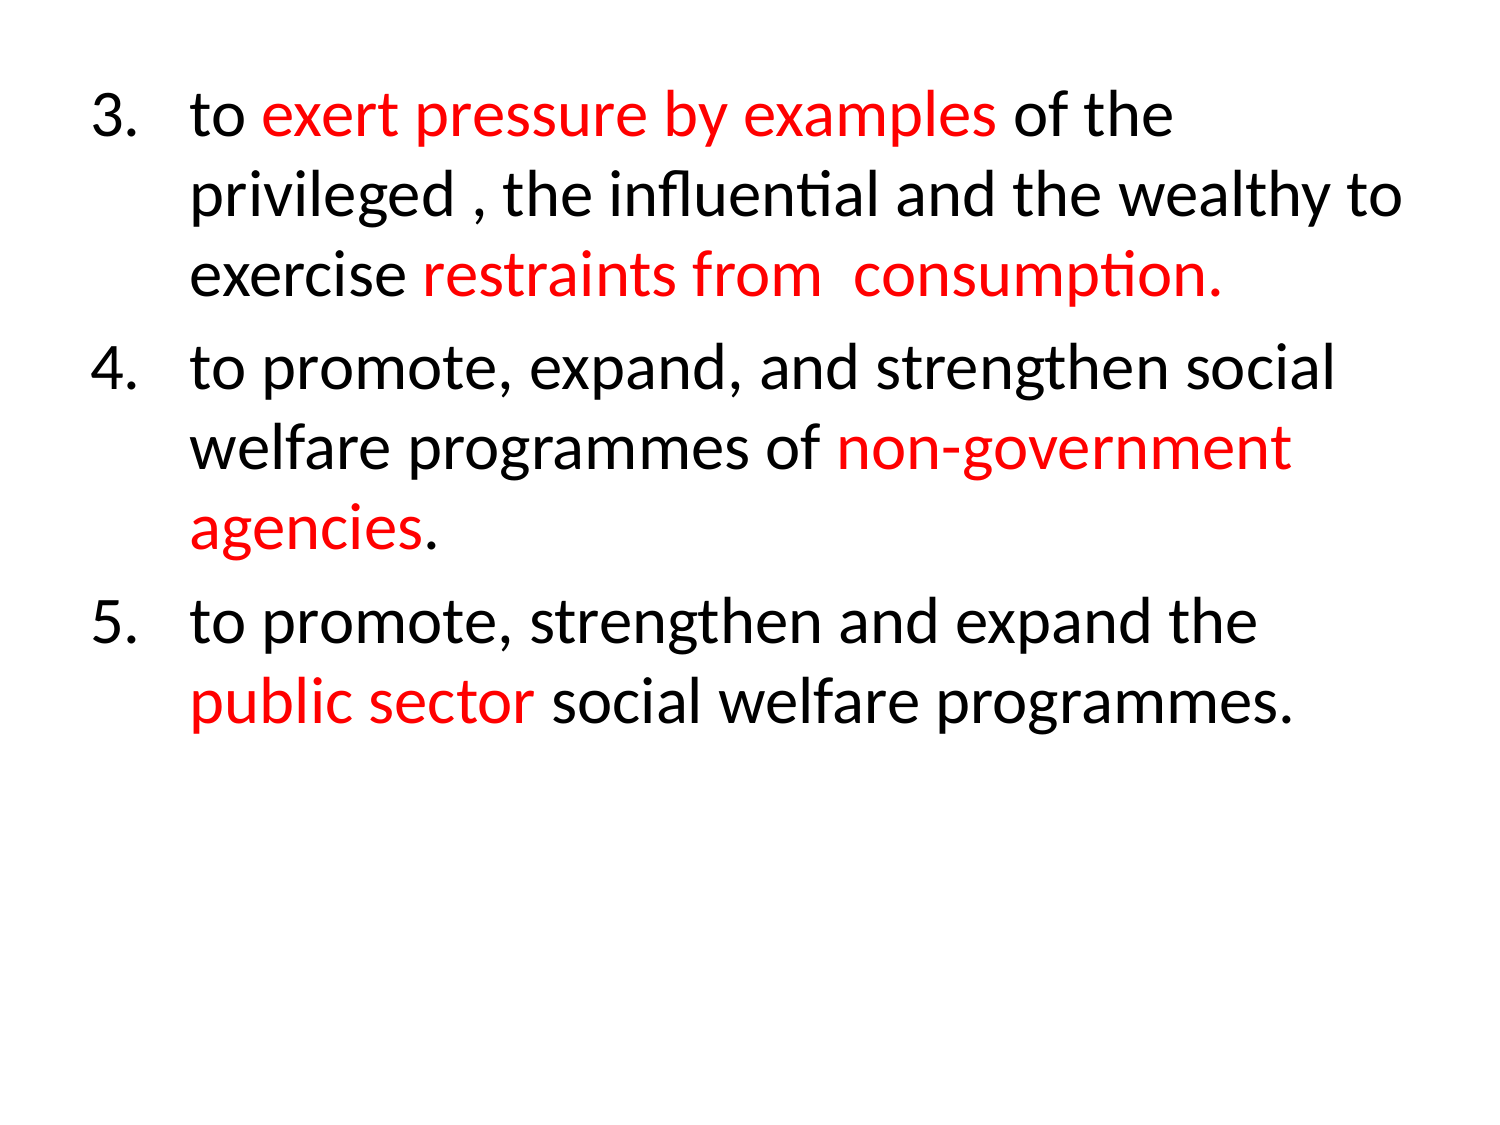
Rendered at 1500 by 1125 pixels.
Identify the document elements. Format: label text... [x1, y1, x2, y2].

list to exert pressure by examples of the privileged , the influential and the wealthy to exercise restraints from consumption. to promote, expand, and strengthen social welfare programmes of non-government agencies. to promote, strengthen and expand the public sector social welfare programmes. [75, 62, 1425, 1000]
